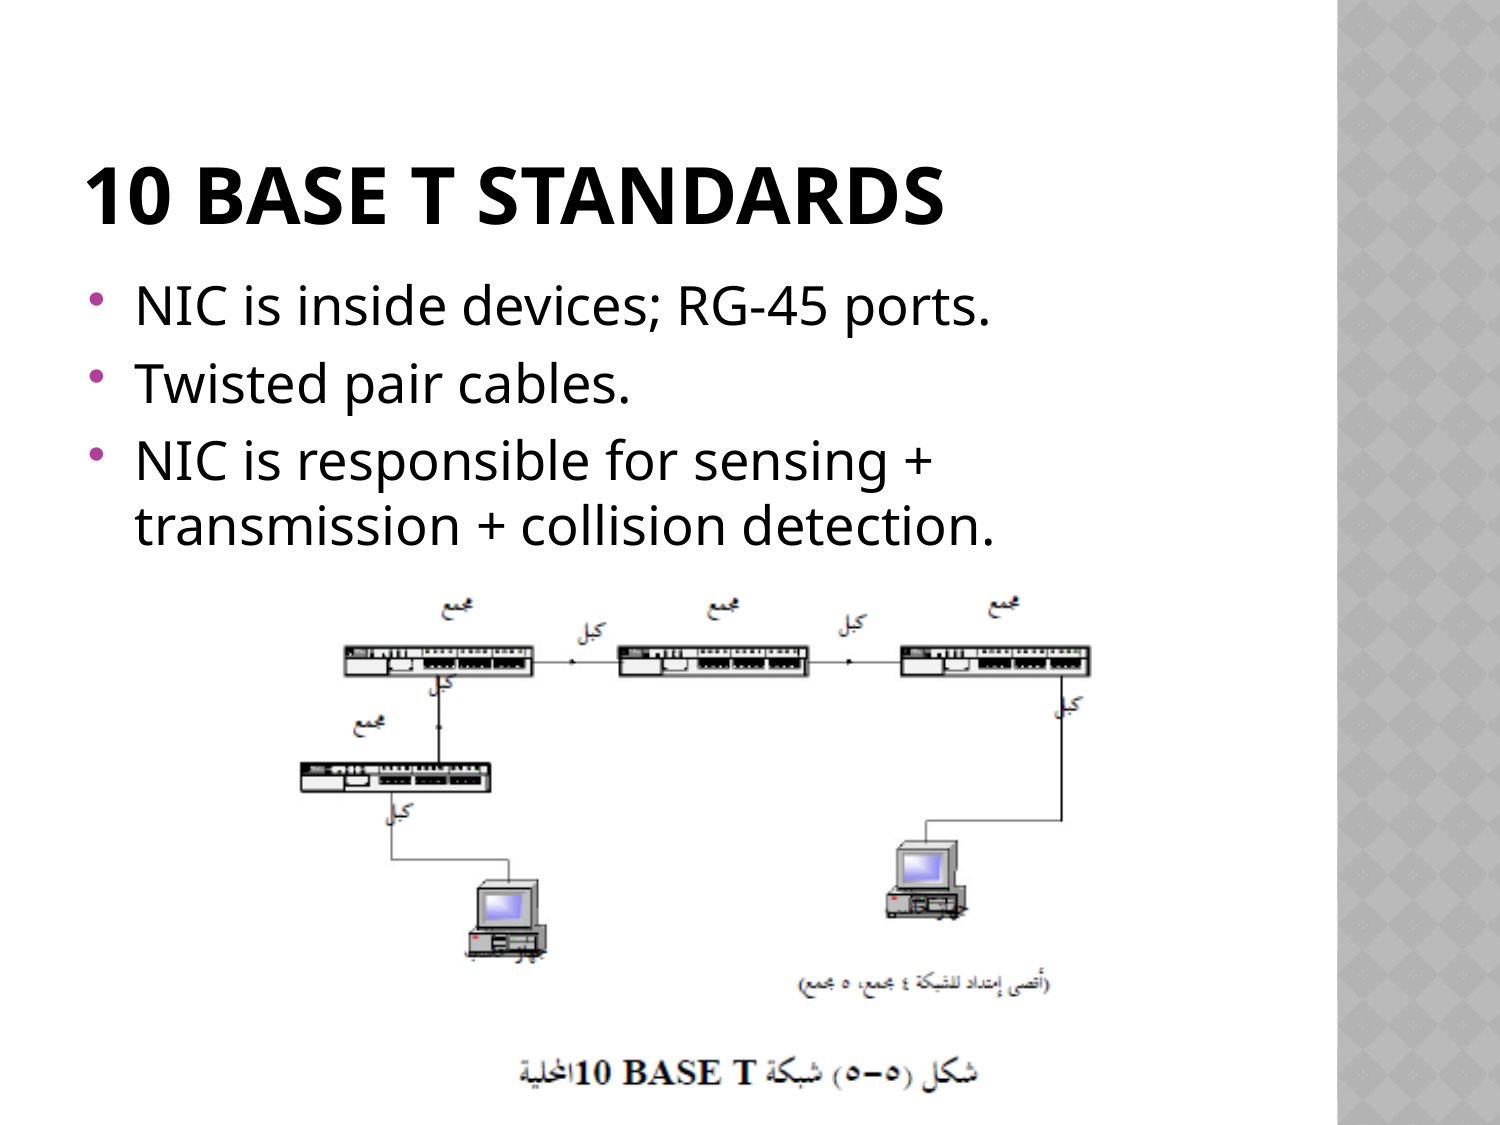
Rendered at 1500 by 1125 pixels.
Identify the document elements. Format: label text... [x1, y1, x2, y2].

list NIC is inside devices; RG-45 ports. Twisted pair cables. NIC is responsible for sensing + transmission + collision detection. [75, 264, 1263, 1059]
picture [261, 552, 1151, 1112]
title 10 Base T standards [75, 52, 1263, 240]
